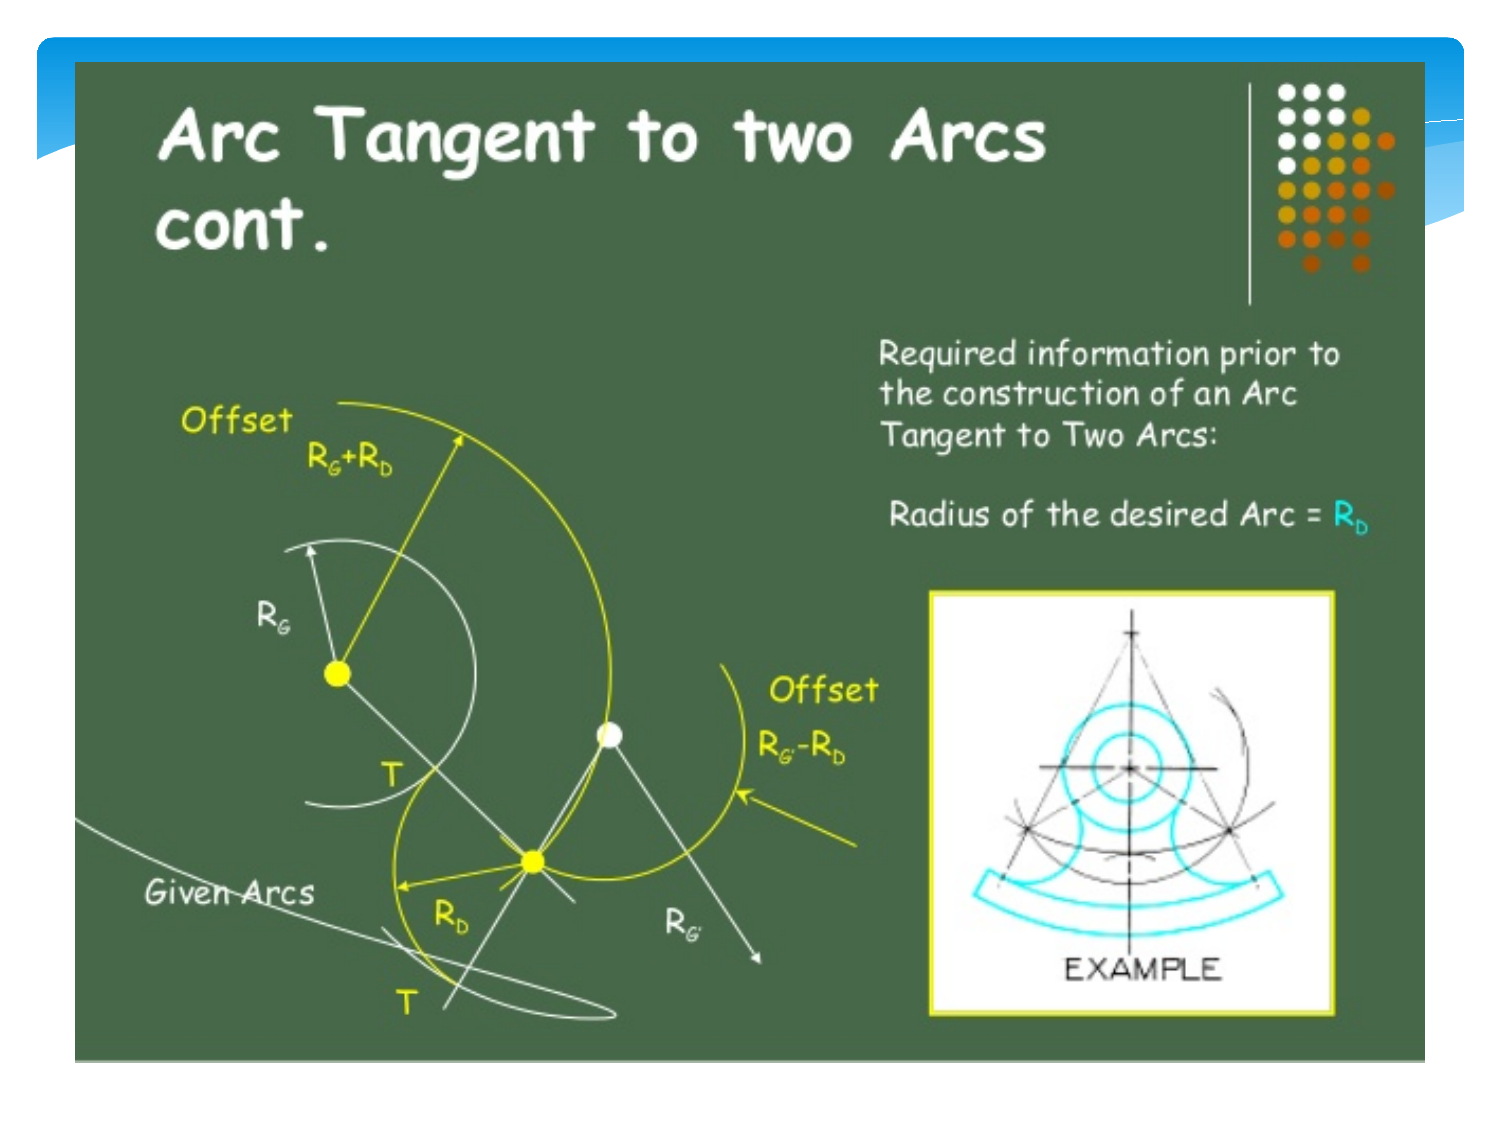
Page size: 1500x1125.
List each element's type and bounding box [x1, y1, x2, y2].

picture [74, 63, 1426, 1063]
